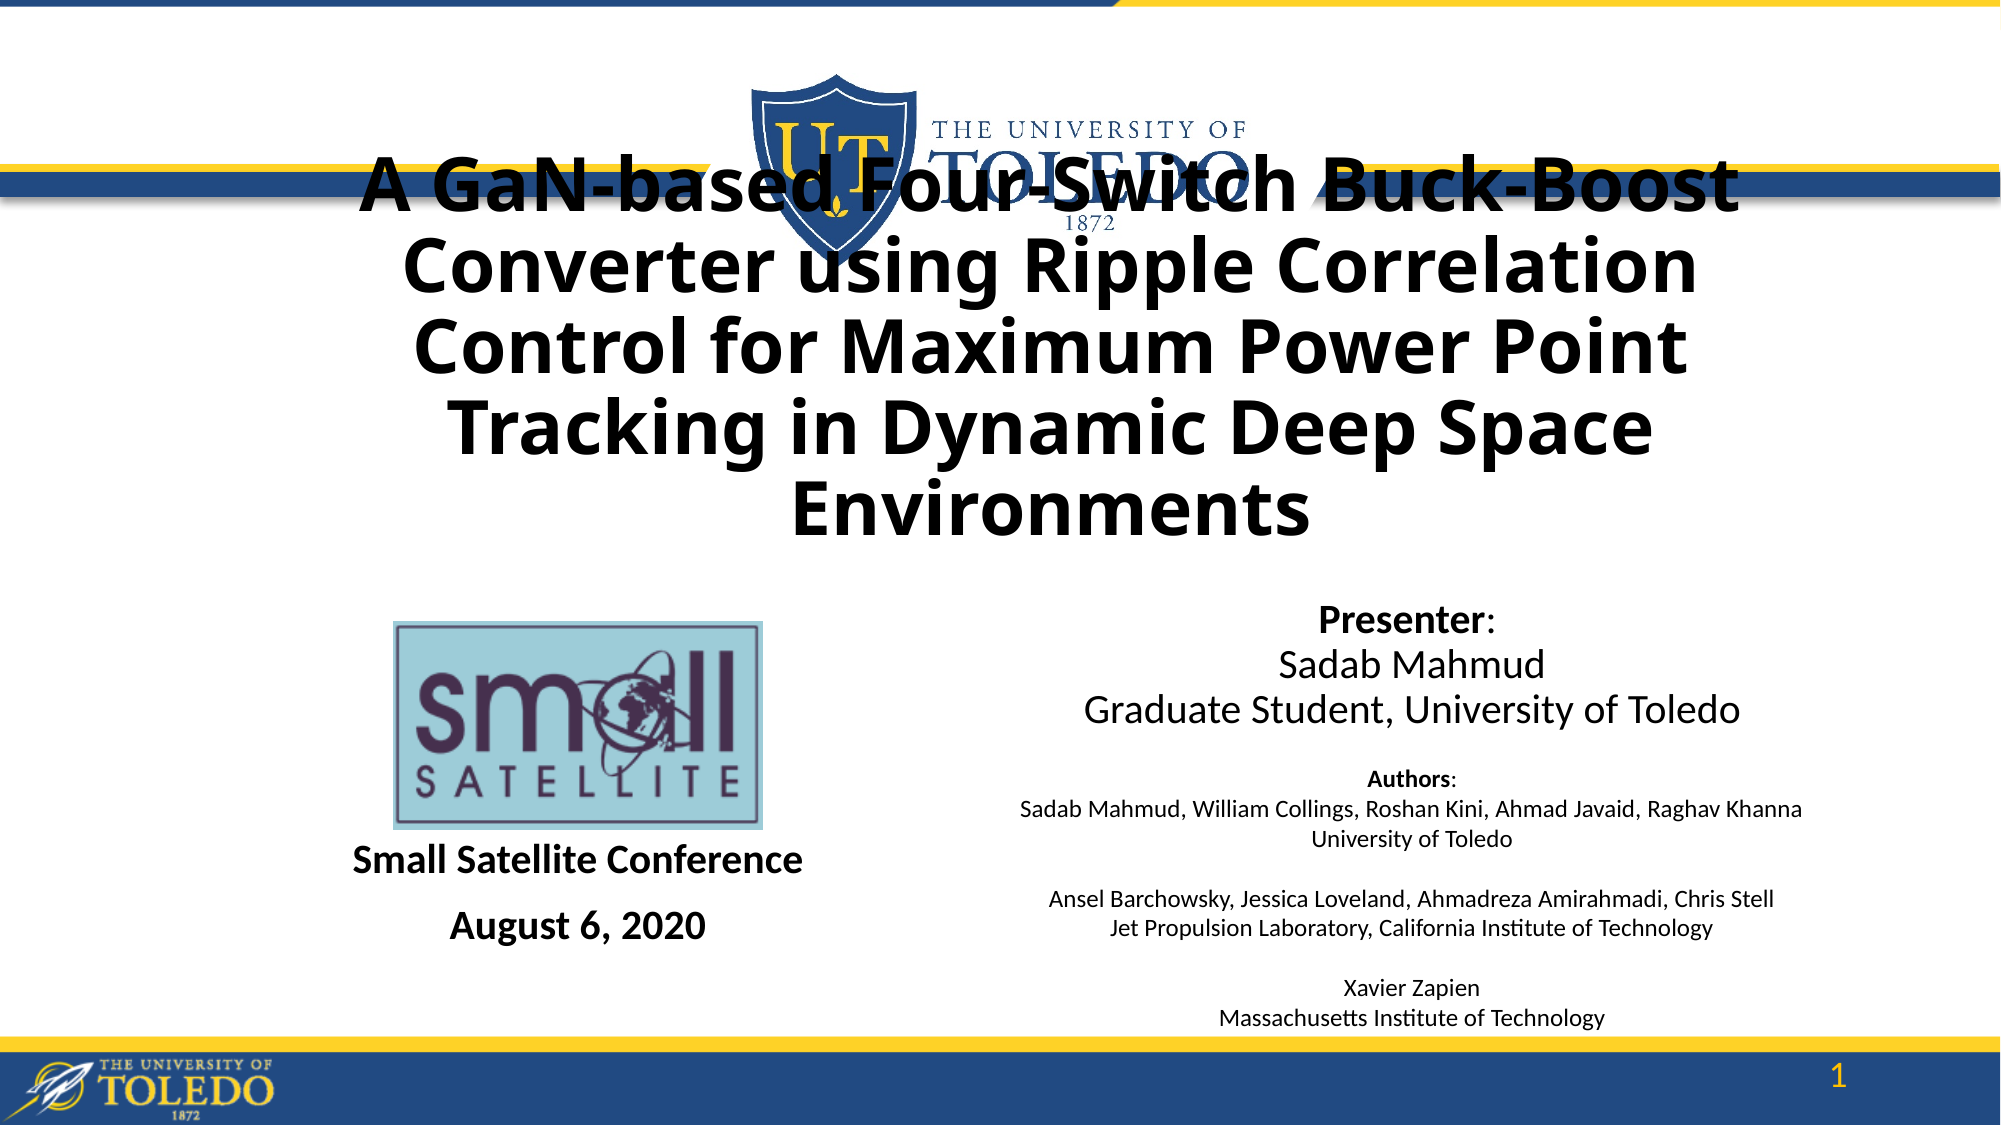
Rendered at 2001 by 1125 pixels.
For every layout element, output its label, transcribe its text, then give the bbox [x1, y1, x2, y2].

slide_number 2 [438, 164, 476, 171]
text_box Presenter: Sadab Mahmud Graduate Student, University of Toledo [978, 590, 1847, 755]
slide_number 2 [374, 164, 396, 171]
title A GaN-based Four-Switch Buck-Boost Converter using Ripple Correlation Control for Maximum Power Point Tracking in Dynamic Deep Space Environments [255, 295, 1847, 560]
slide_number 2 [537, 164, 558, 171]
slide_number 2 [1535, 164, 1572, 171]
slide_number 2 [1463, 164, 1474, 171]
slide_number 2 [1332, 164, 1363, 171]
picture [749, 73, 1251, 267]
slide_number 2 [1717, 164, 1726, 171]
slide_number 2 [621, 164, 632, 171]
slide_number 2 [575, 164, 584, 171]
text_box Authors: Sadab Mahmud, William Collings, Roshan Kini, Ahmad Javaid, Raghav Khanna University of Toledo Ansel Barchowsky, Jessica Loveland, Ahmadreza Amirahmadi, Chris Stell Jet Propulsion Laboratory, California Institute of Technology Xavier Zapien Massachusetts Institute of Technology [978, 755, 1847, 1040]
subtitle Small Satellite Conference August 6, 2020 [255, 829, 901, 968]
picture [393, 621, 763, 830]
picture [0, 0, 2001, 1125]
slide_number 1 [1412, 1042, 1863, 1103]
